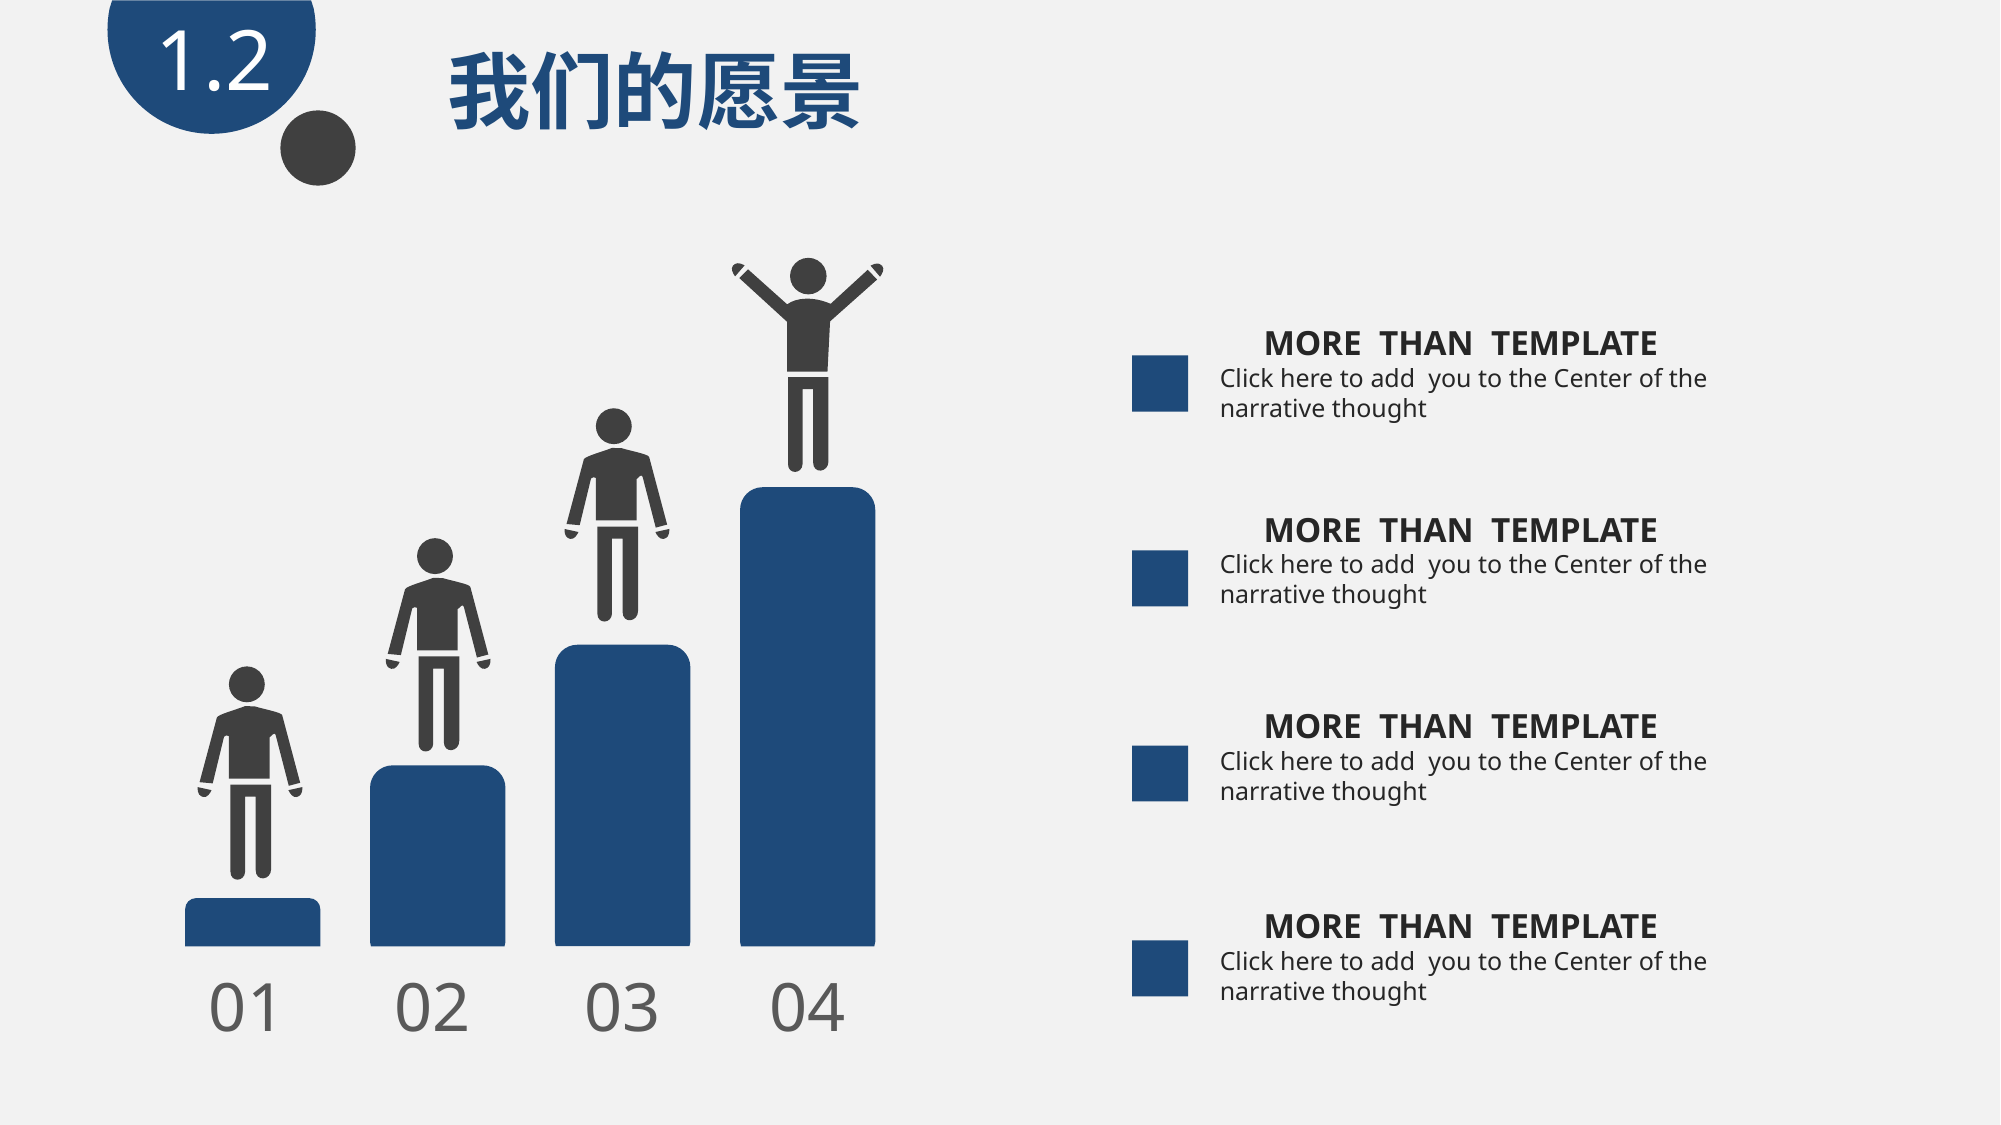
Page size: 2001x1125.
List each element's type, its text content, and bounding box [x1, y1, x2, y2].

text_box 1.2 [141, 0, 288, 114]
text_box [1131, 354, 1189, 413]
text_box [1131, 744, 1189, 802]
text_box [369, 764, 507, 948]
text_box MORE THAN TEMPLATE Click here to add you to the Center of the narrative thought [1205, 898, 1736, 1083]
text_box [184, 897, 322, 948]
text_box MORE THAN TEMPLATE Click here to add you to the Center of the narrative thought [1205, 314, 1736, 500]
text_box [1131, 939, 1189, 997]
text_box 01 [174, 957, 321, 1053]
text_box [1131, 549, 1189, 607]
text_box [385, 538, 491, 752]
text_box 04 [734, 957, 881, 1053]
text_box 03 [549, 957, 696, 1053]
text_box MORE THAN TEMPLATE Click here to add you to the Center of the narrative thought [1205, 698, 1736, 883]
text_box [564, 408, 670, 622]
text_box 我们的愿景 [432, 32, 879, 147]
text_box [197, 666, 303, 880]
text_box [288, 0, 317, 102]
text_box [731, 257, 884, 472]
text_box [279, 109, 357, 187]
text_box 02 [359, 957, 506, 1053]
text_box [148, 114, 275, 135]
text_box MORE THAN TEMPLATE Click here to add you to the Center of the narrative thought [1205, 501, 1736, 686]
text_box [553, 643, 692, 948]
text_box [106, 0, 141, 108]
text_box [739, 486, 877, 948]
